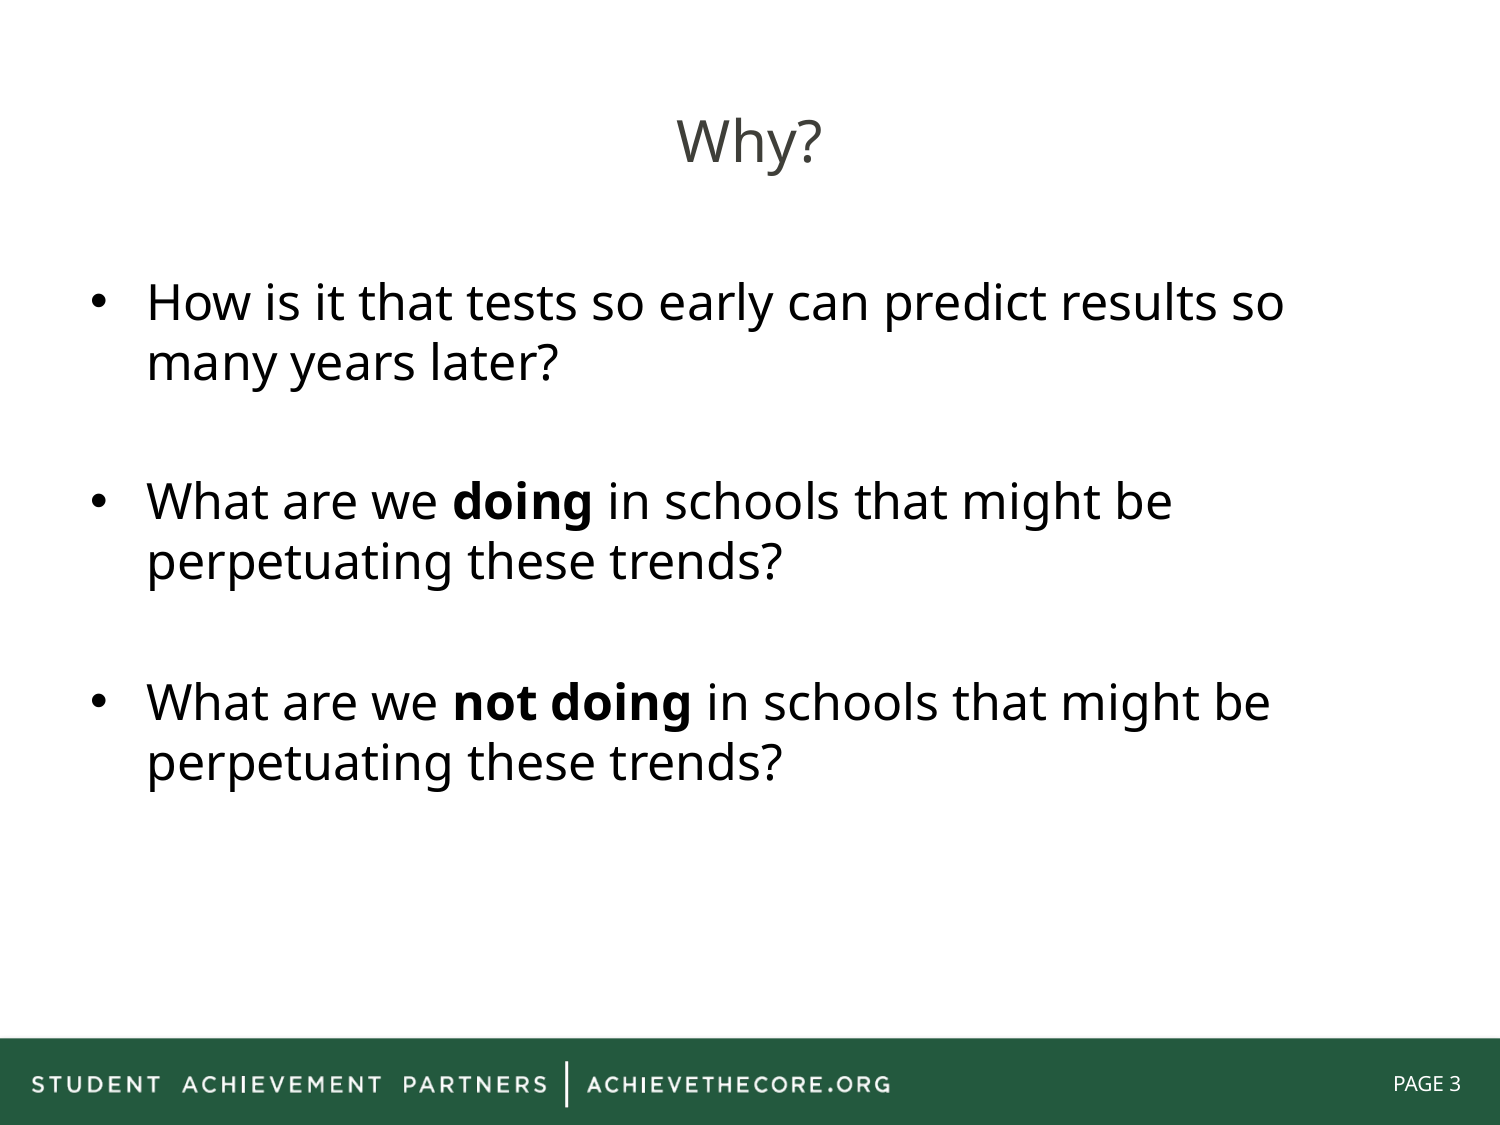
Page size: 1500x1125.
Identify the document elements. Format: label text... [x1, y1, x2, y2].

list How is it that tests so early can predict results so many years later? What are we doing in schools that might be perpetuating these trends? What are we not doing in schools that might be perpetuating these trends? [75, 262, 1425, 1005]
title Why? [75, 45, 1425, 233]
